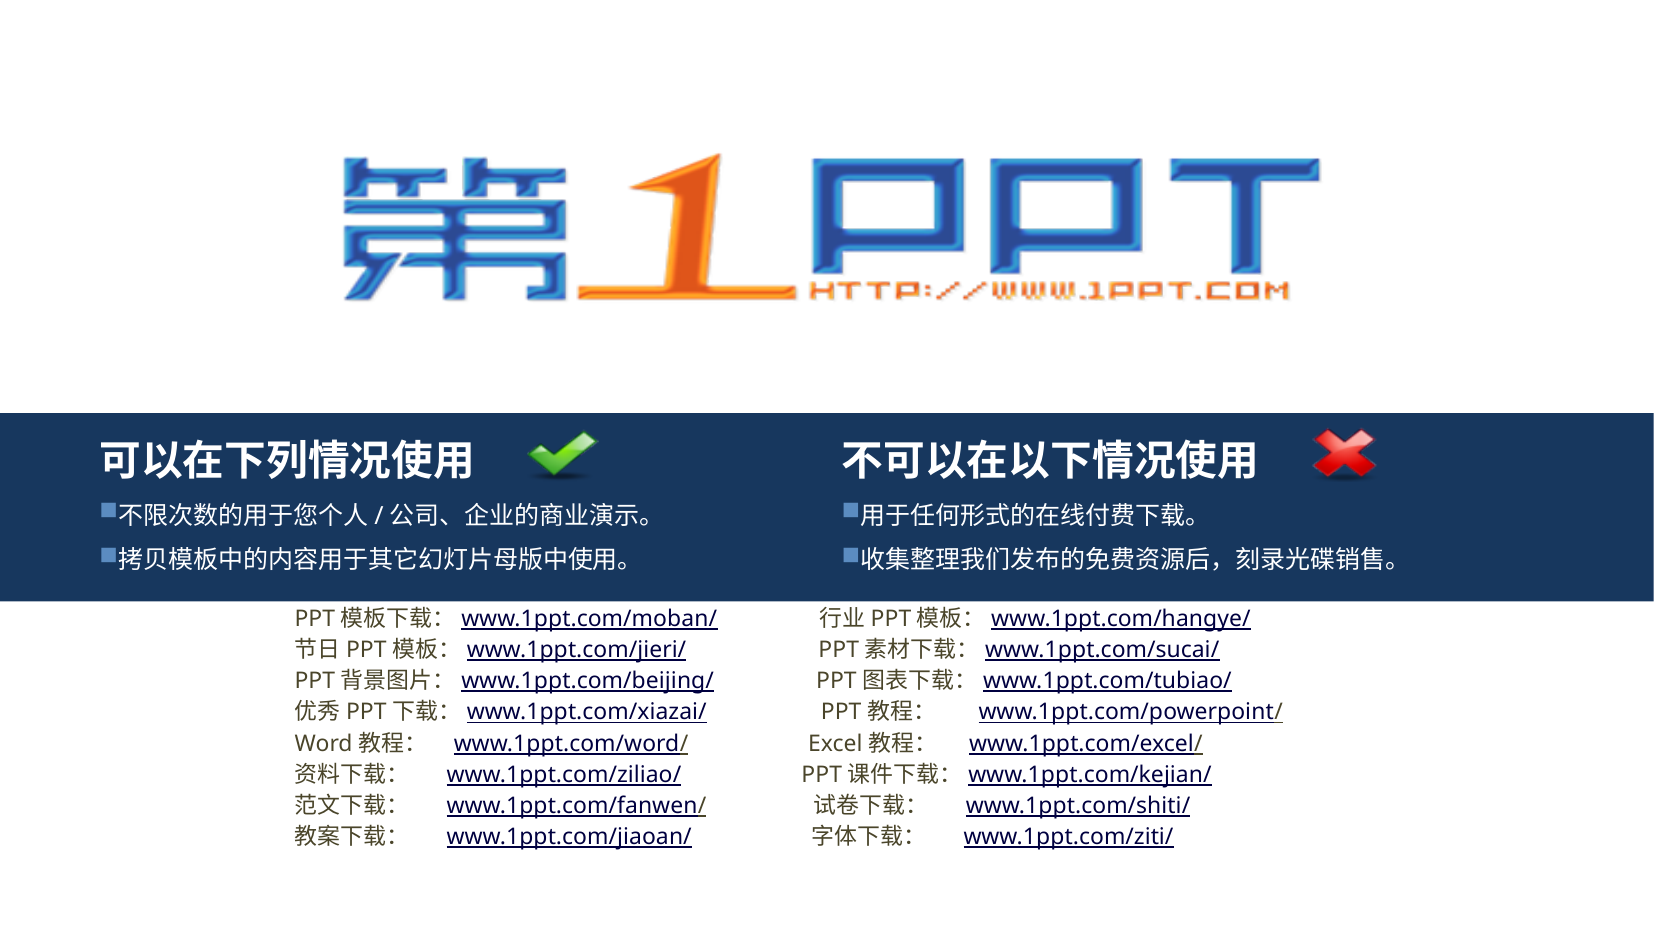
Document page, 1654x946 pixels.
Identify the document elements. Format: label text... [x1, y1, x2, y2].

text_box 不可以在以下情况使用 用于任何形式的在线付费下载。 收集整理我们发布的免费资源后，刻录光碟销售。 [826, 426, 1569, 640]
text_box [0, 413, 1654, 602]
text_box PPT模板下载：www.1ppt.com/moban/ 行业PPT模板：www.1ppt.com/hangye/ 节日PPT模板：www.1ppt.com/jieri/ PPT素材下载：www.1ppt.com/sucai/ PPT背景图片：www.1ppt.com/beijing/ PPT图表下载：www.1ppt.com/tubiao/ 优秀PPT下载：www.1ppt.com/xiazai/ PPT教程： www.1ppt.com/powerpoint/ Word教程： www.1ppt.com/word/ Excel教程： www.1ppt.com/excel/ 资料下载： www.1ppt.com/ziliao/ PPT课件下载：www.1ppt.com/kejian/ 范文下载： www.1ppt.com/fanwen/ 试卷下载： www.1ppt.com/shiti/ 教案下载： www.1ppt.com/jiaoan/ 字体下载： www.1ppt.com/ziti/ [278, 640, 1449, 847]
picture [148, 43, 1544, 414]
picture [1307, 426, 1380, 482]
text_box 可以在下列情况使用 不限次数的用于您个人/公司、企业的商业演示。 拷贝模板中的内容用于其它幻灯片母版中使用。 [84, 426, 827, 650]
picture [526, 426, 599, 482]
